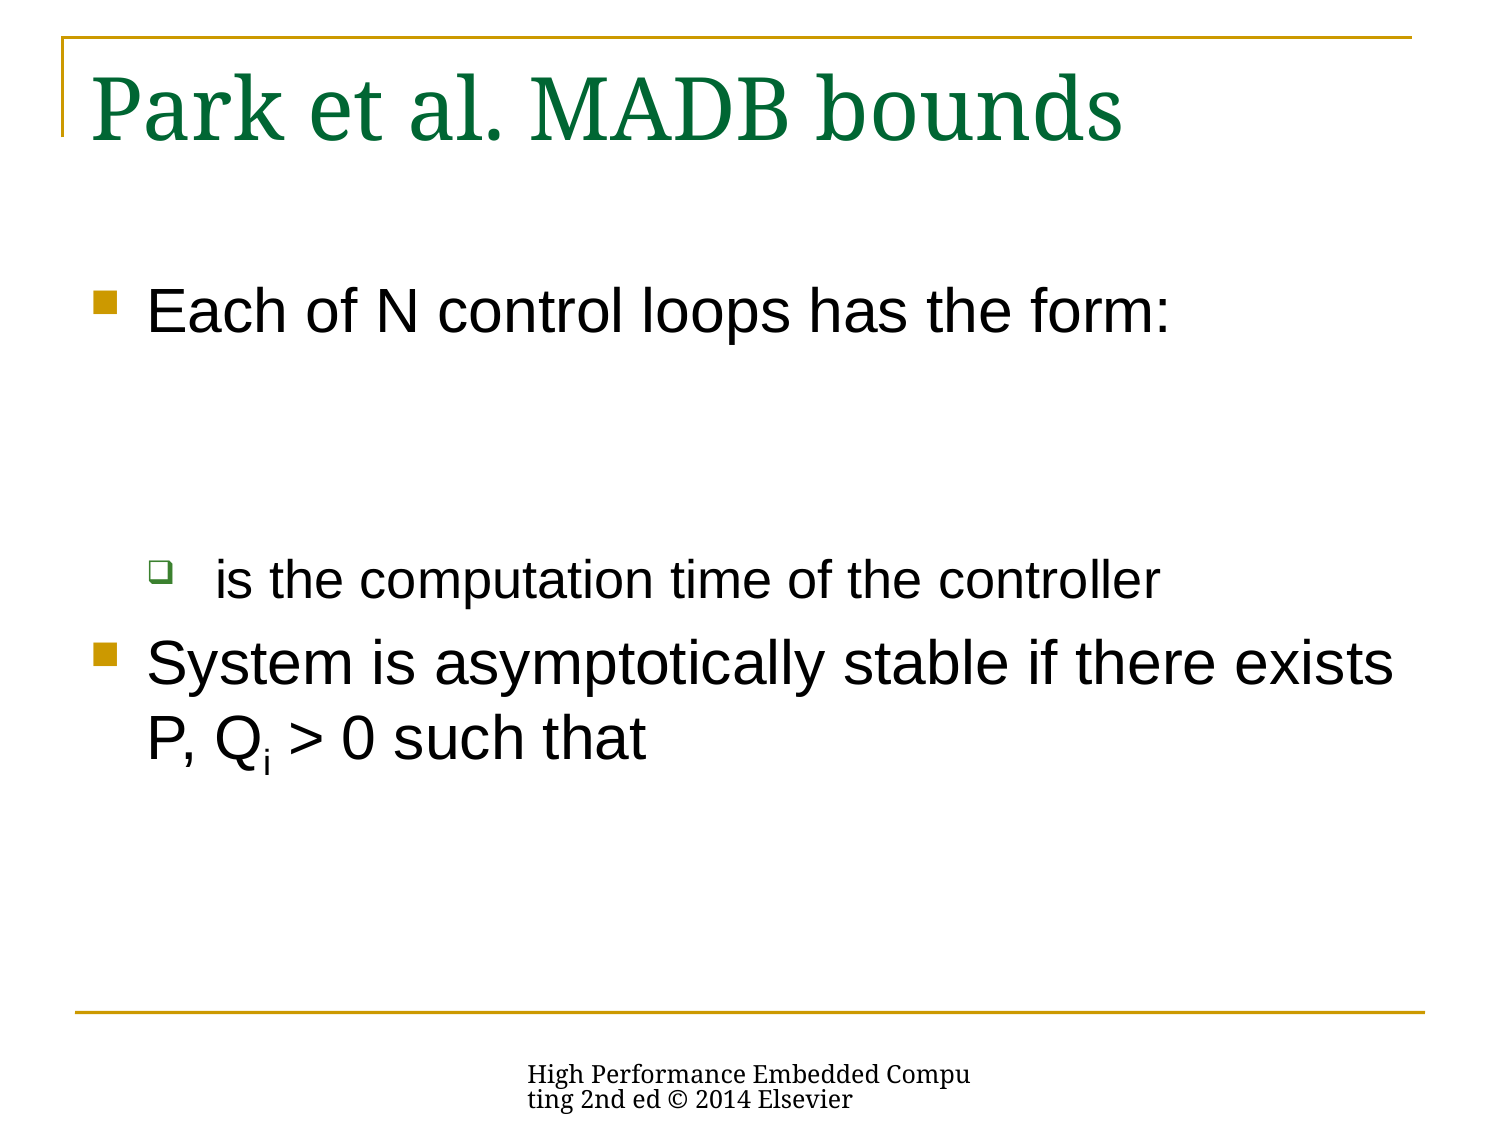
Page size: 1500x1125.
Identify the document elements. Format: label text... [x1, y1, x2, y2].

footer High Performance Embedded Computing 2nd ed © 2014 Elsevier [512, 1025, 988, 1100]
title Park et al. MADB bounds [75, 45, 1425, 233]
